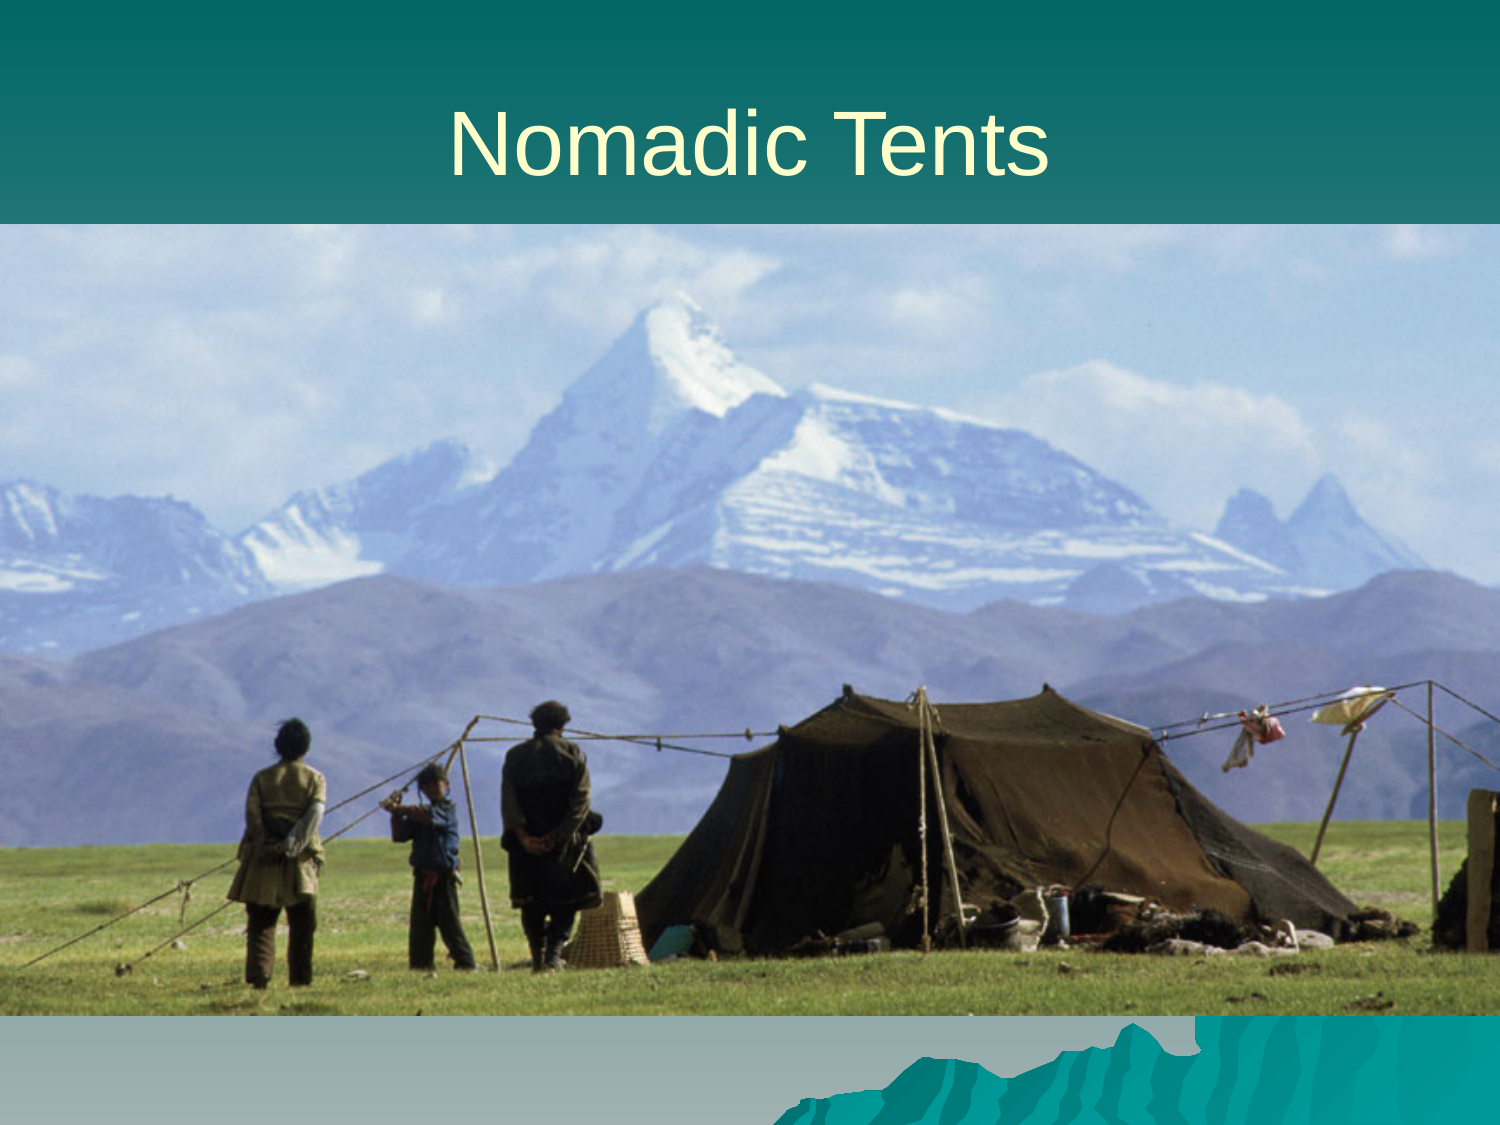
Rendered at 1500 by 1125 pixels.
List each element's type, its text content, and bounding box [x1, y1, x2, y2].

title Nomadic Tents [75, 45, 1425, 223]
picture [0, 224, 1500, 1016]
